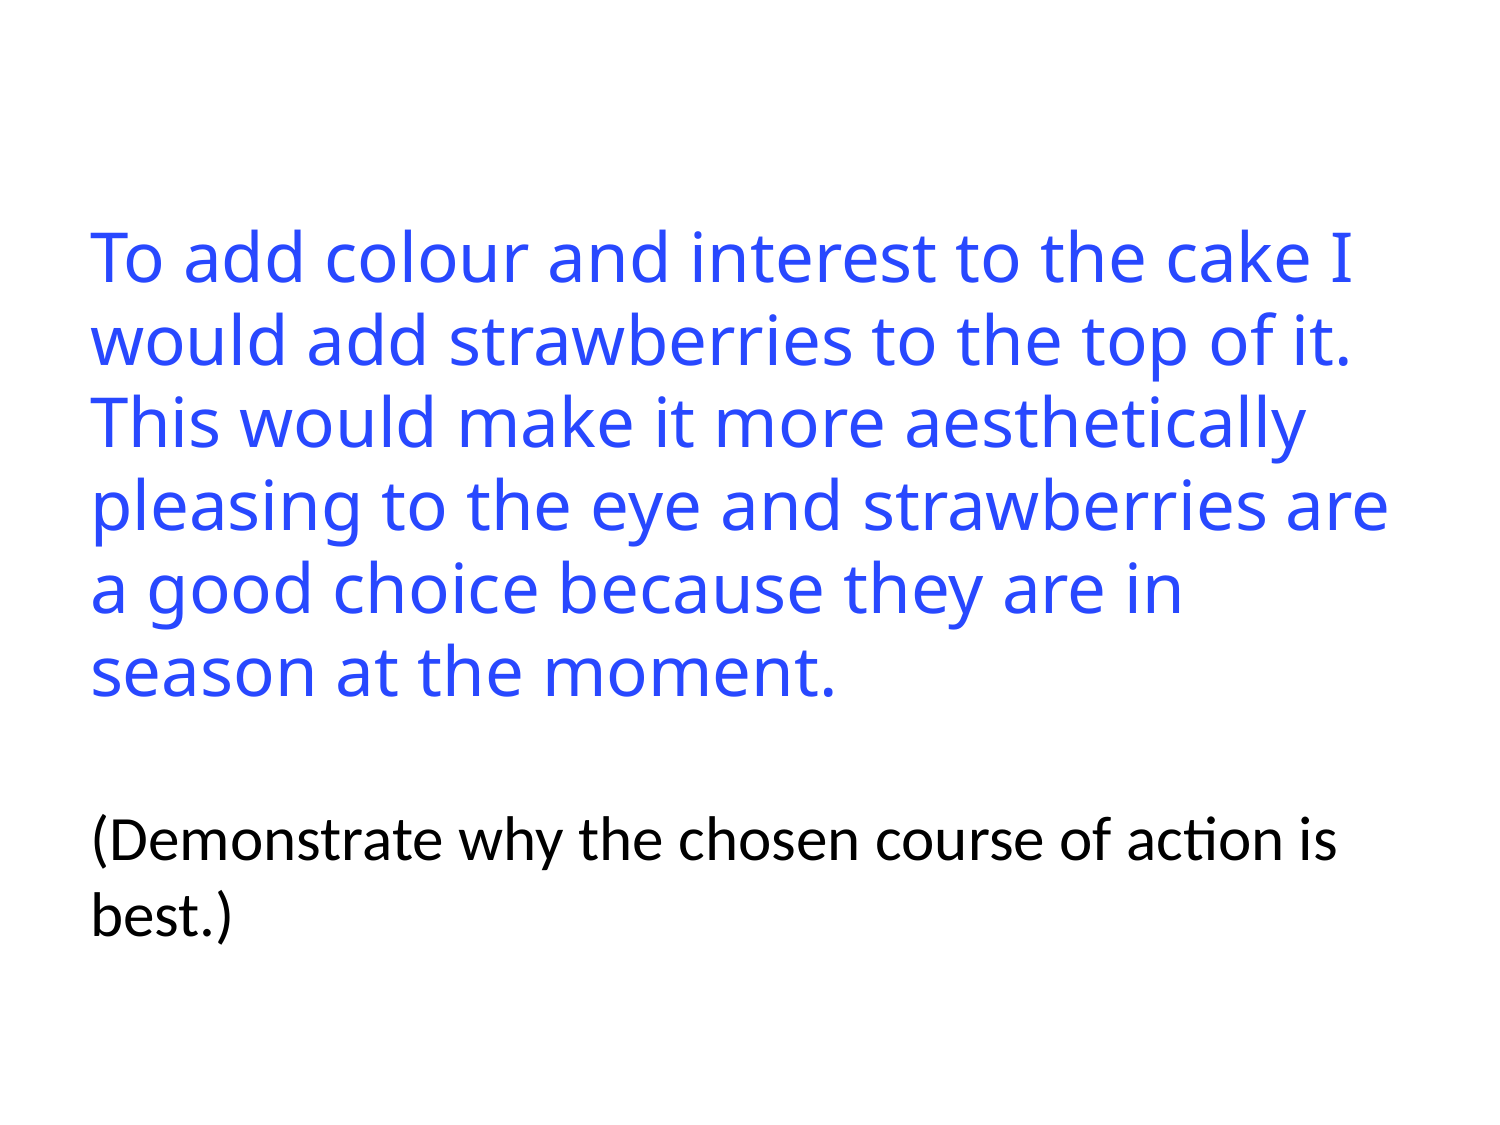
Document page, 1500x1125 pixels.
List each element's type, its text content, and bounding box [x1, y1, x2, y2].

list To add colour and interest to the cake I would add strawberries to the top of it. This would make it more aesthetically pleasing to the eye and strawberries are a good choice because they are in season at the moment. (Demonstrate why the chosen course of action is best.) [75, 109, 1425, 970]
